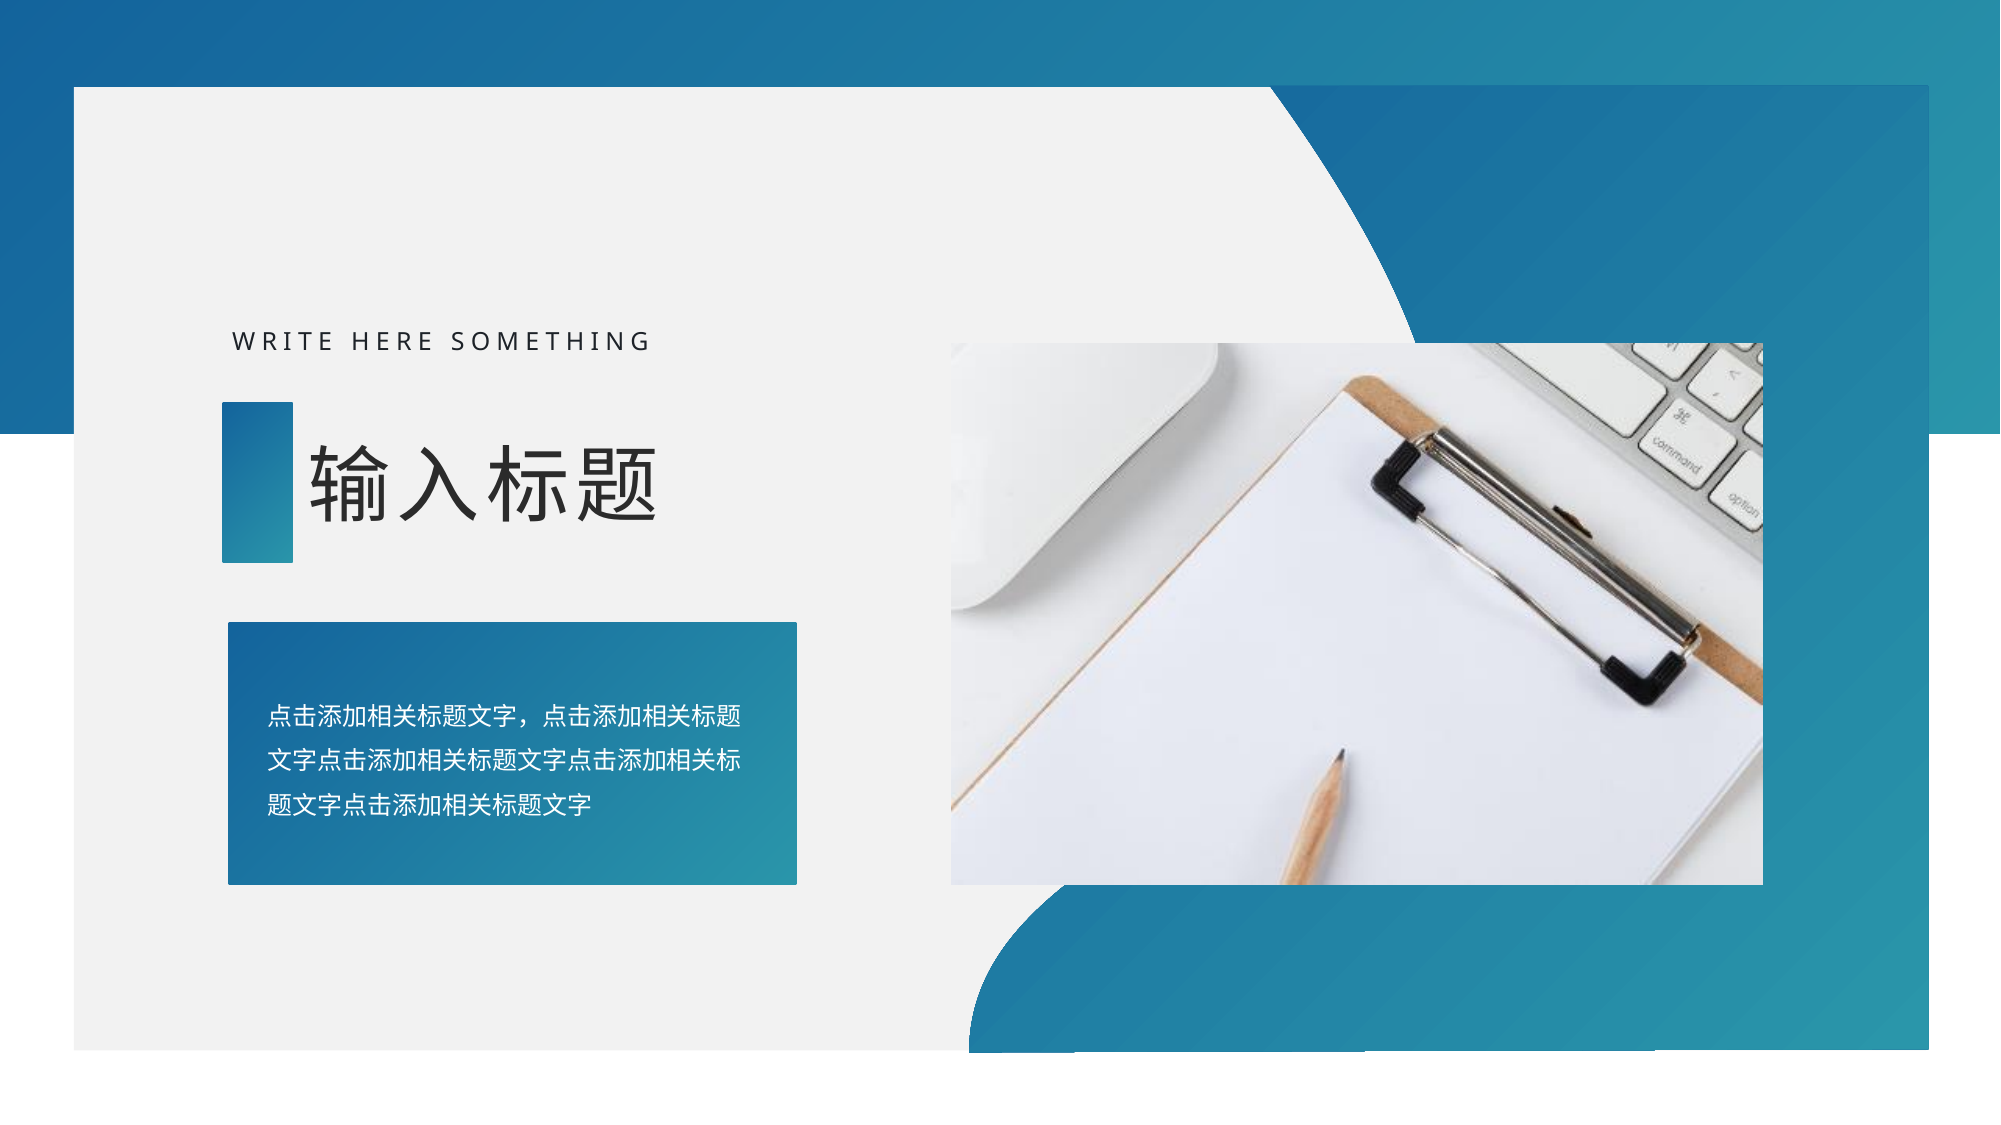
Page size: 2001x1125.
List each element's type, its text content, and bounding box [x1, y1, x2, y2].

picture [950, 343, 1763, 885]
text_box [968, 84, 1930, 1054]
text_box WRITE HERE SOMETHING [217, 317, 1462, 363]
text_box 输入标题 [294, 424, 950, 540]
text_box [228, 621, 797, 885]
text_box 点击添加相关标题文字，点击添加相关标题文字点击添加相关标题文字点击添加相关标题文字点击添加相关标题文字 [252, 677, 773, 828]
text_box [222, 402, 294, 564]
